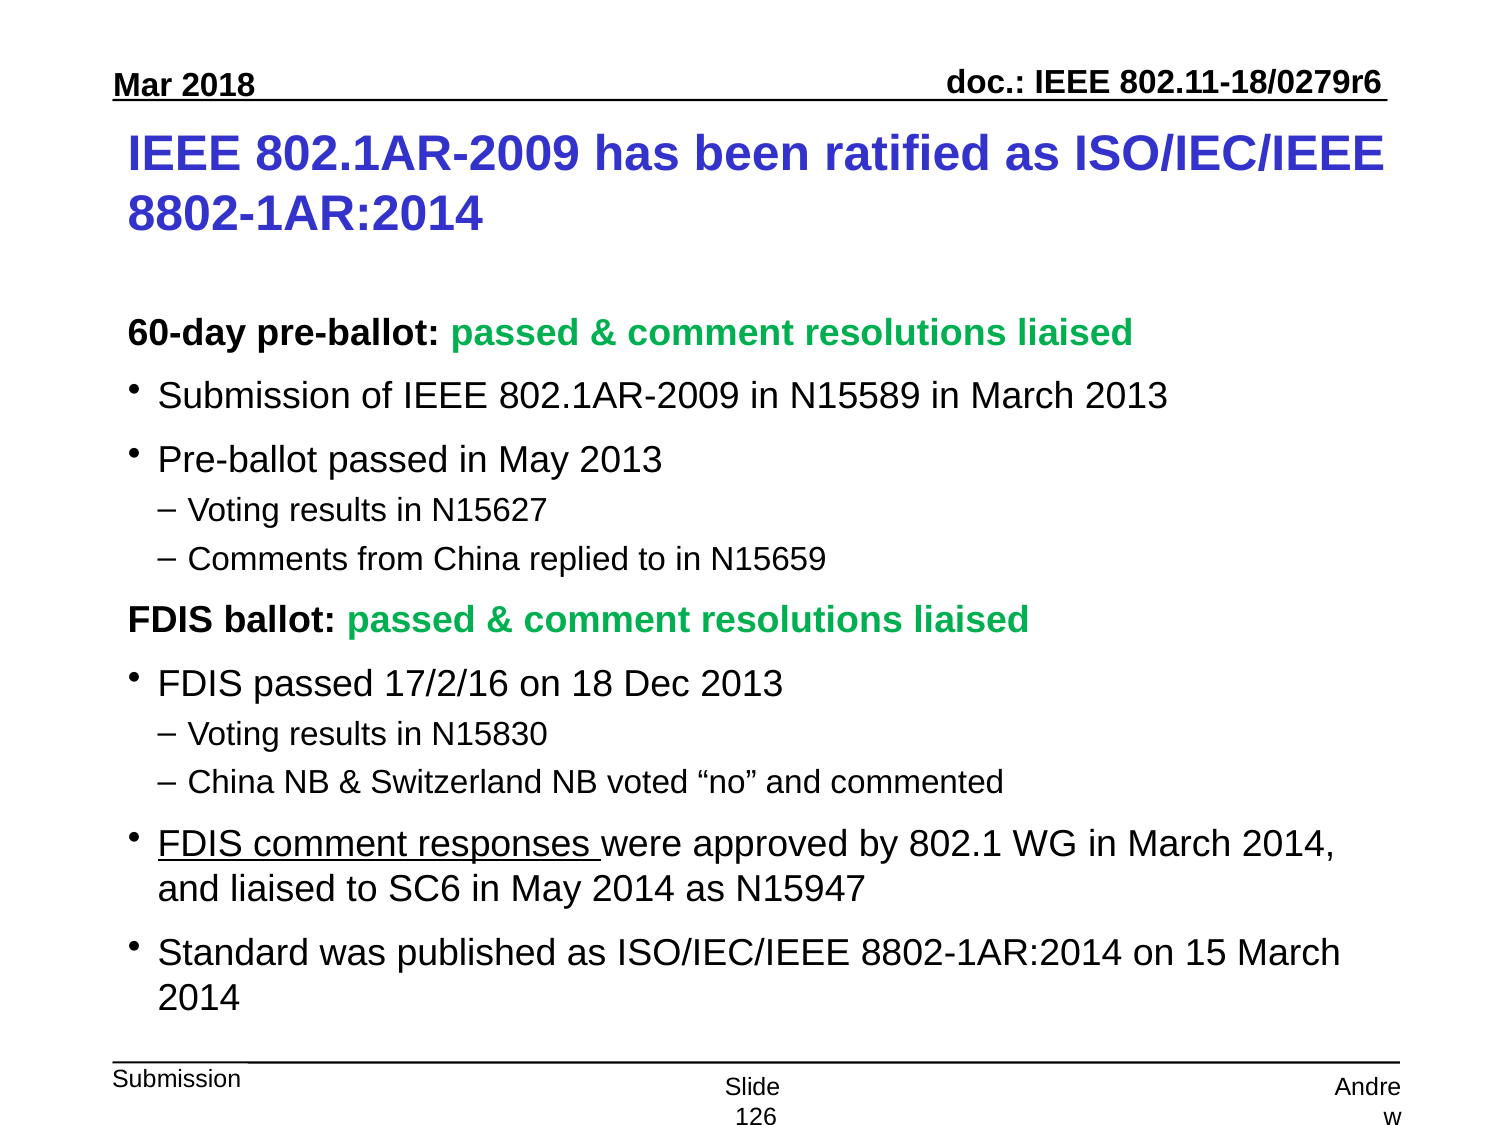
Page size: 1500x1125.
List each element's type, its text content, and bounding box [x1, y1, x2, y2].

list 60-day pre-ballot: passed & comment resolutions liaised Submission of IEEE 802.1AR-2009 in N15589 in March 2013 Pre-ballot passed in May 2013 Voting results in N15627 Comments from China replied to in N15659 FDIS ballot: passed & comment resolutions liaised FDIS passed 17/2/16 on 18 Dec 2013 Voting results in N15830 China NB & Switzerland NB voted “no” and commented FDIS comment responses were approved by 802.1 WG in March 2014, and liaised to SC6 in May 2014 as N15947 Standard was published as ISO/IEC/IEEE 8802-1AR:2014 on 15 March 2014 [112, 299, 1388, 975]
slide_number Slide 126 [709, 1069, 803, 1101]
footer Andrew Myles, Cisco [1320, 1069, 1402, 1101]
title IEEE 802.1AR-2009 has been ratified as ISO/IEC/IEEE 8802-1AR:2014 [112, 112, 1438, 288]
